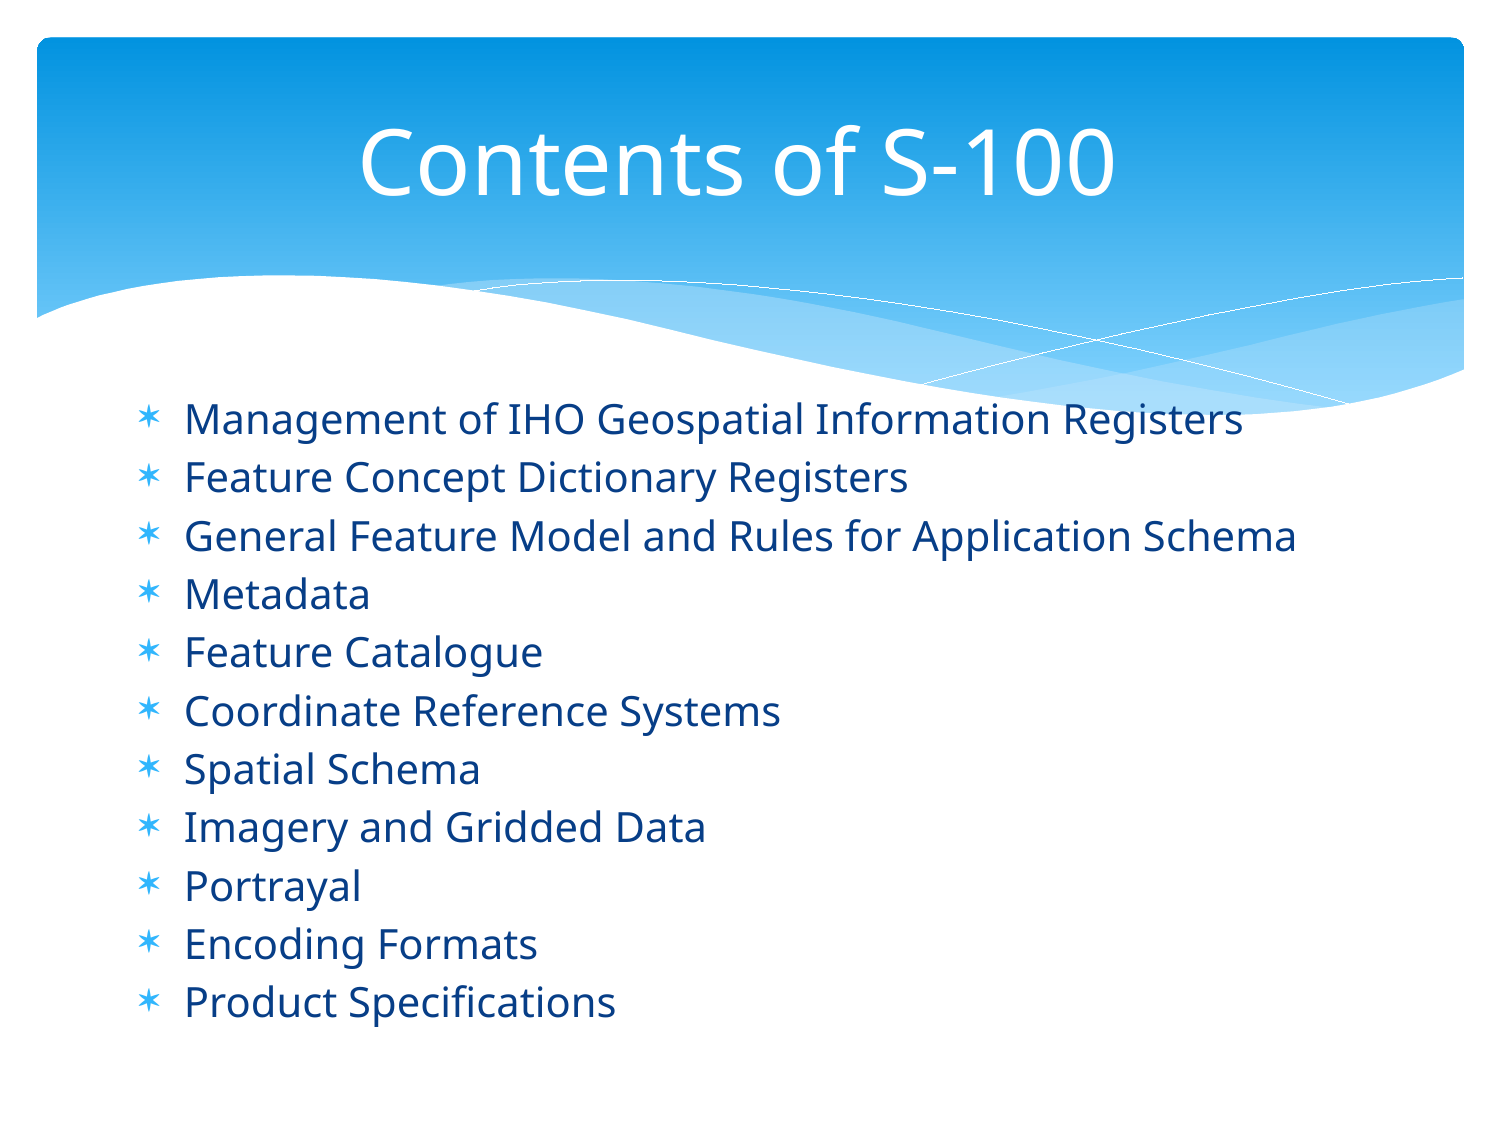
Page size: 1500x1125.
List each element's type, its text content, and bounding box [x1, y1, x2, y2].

title Contents of S-100 [75, 55, 1425, 261]
list Management of IHO Geospatial Information Registers Feature Concept Dictionary Registers General Feature Model and Rules for Application Schema Metadata Feature Catalogue Coordinate Reference Systems Spatial Schema Imagery and Gridded Data Portrayal Encoding Formats Product Specifications [123, 385, 1436, 1059]
